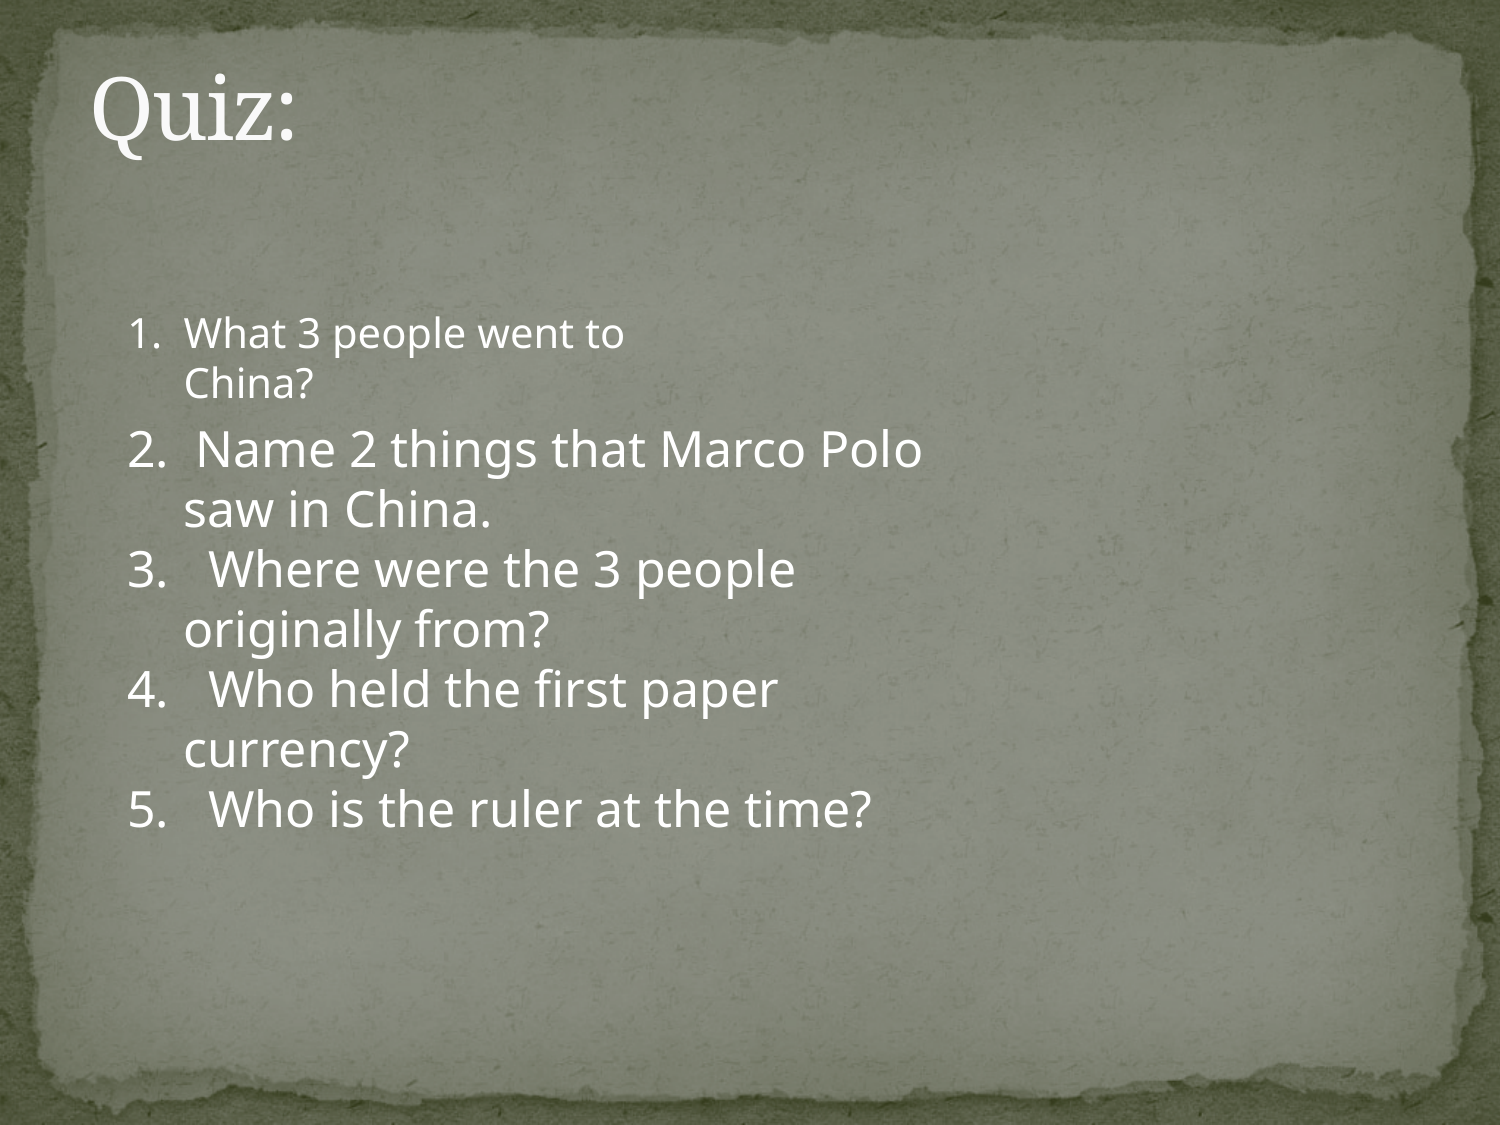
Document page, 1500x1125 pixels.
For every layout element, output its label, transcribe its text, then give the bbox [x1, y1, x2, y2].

title Quiz: [74, 24, 1425, 375]
text_box 2. Name 2 things that Marco Polo saw in China. 3. Where were the 3 people originally from? 4. Who held the first paper currency? 5. Who is the ruler at the time? [112, 349, 1025, 890]
text_box What 3 people went to China? [112, 299, 734, 349]
